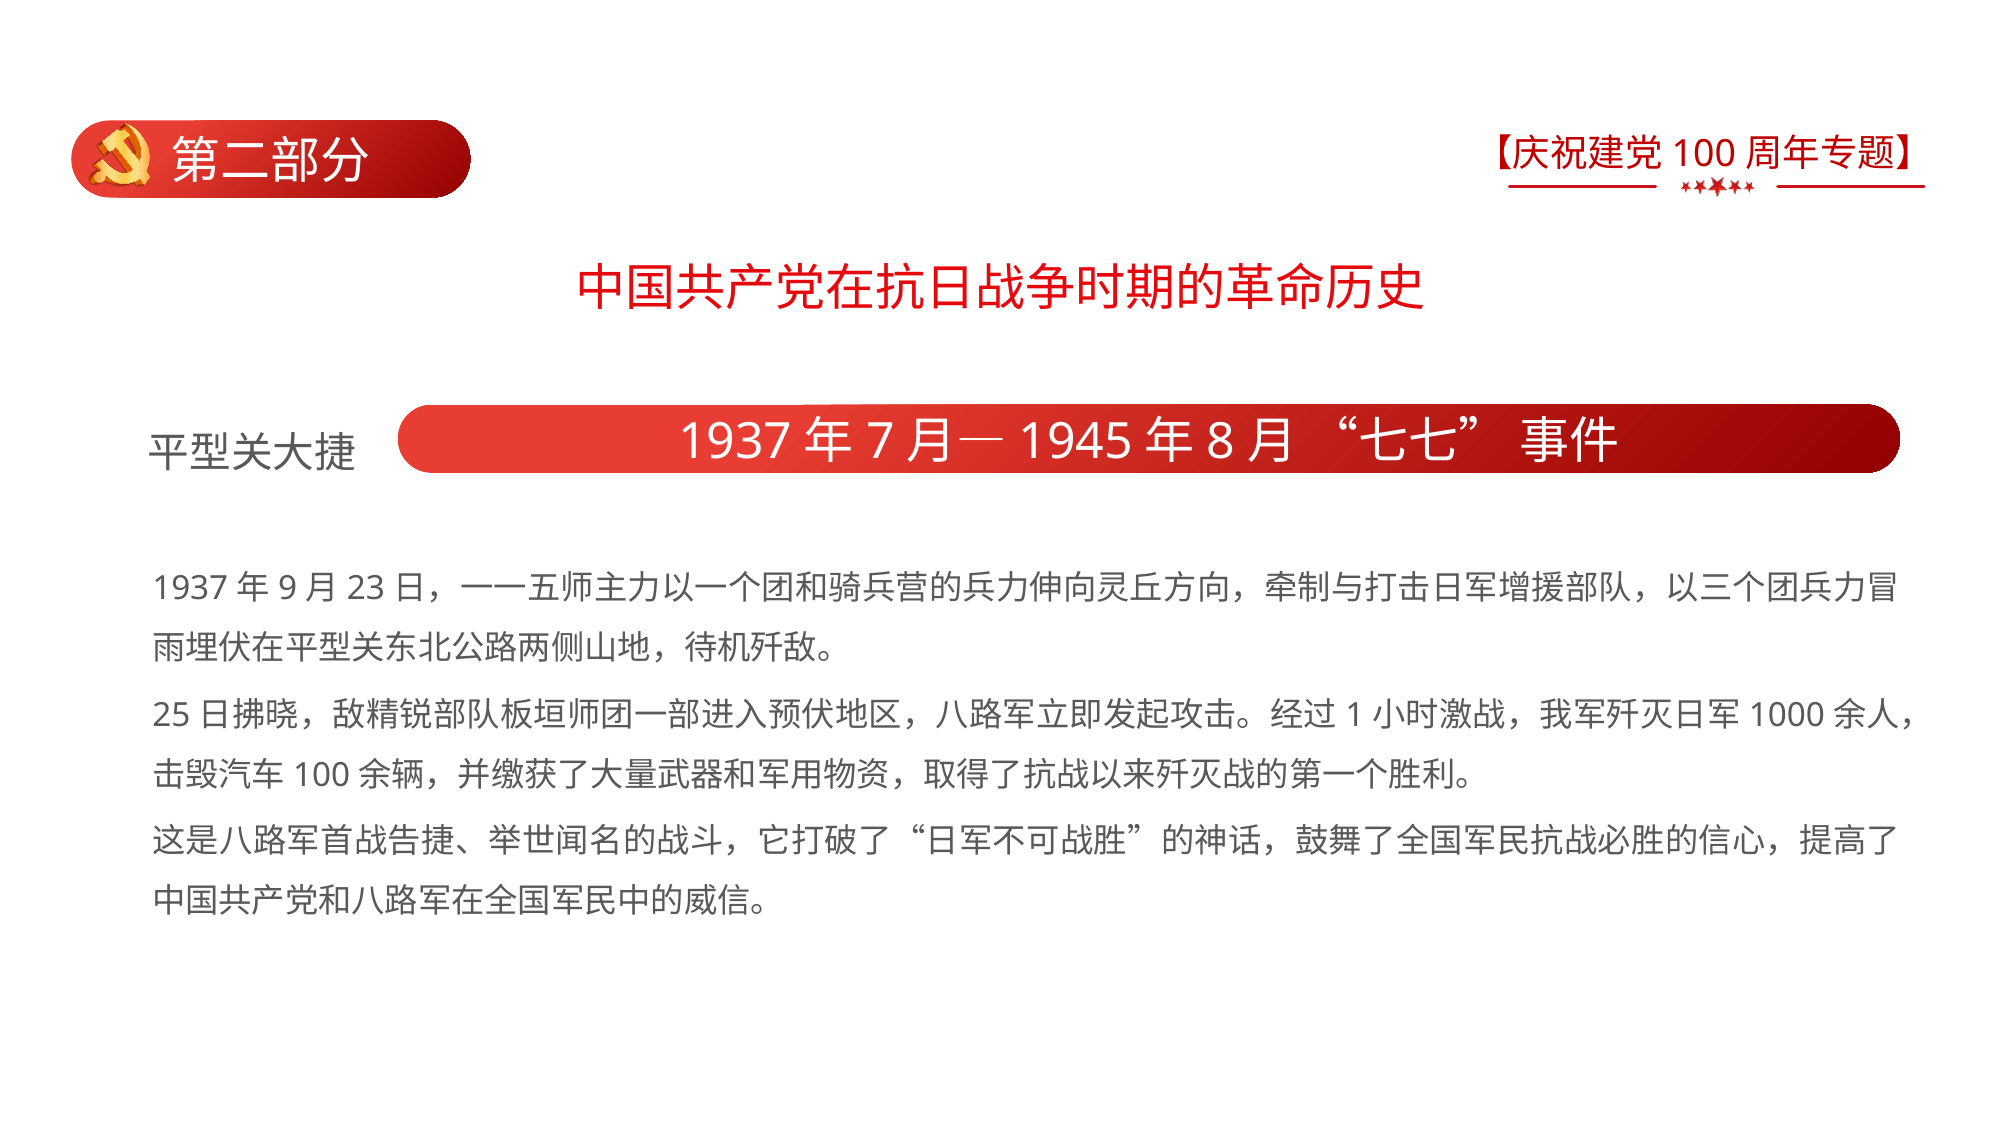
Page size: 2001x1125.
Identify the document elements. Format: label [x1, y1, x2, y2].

text_box [1188, 119, 1953, 198]
text_box [71, 104, 471, 205]
text_box [0, 0, 2000, 1125]
